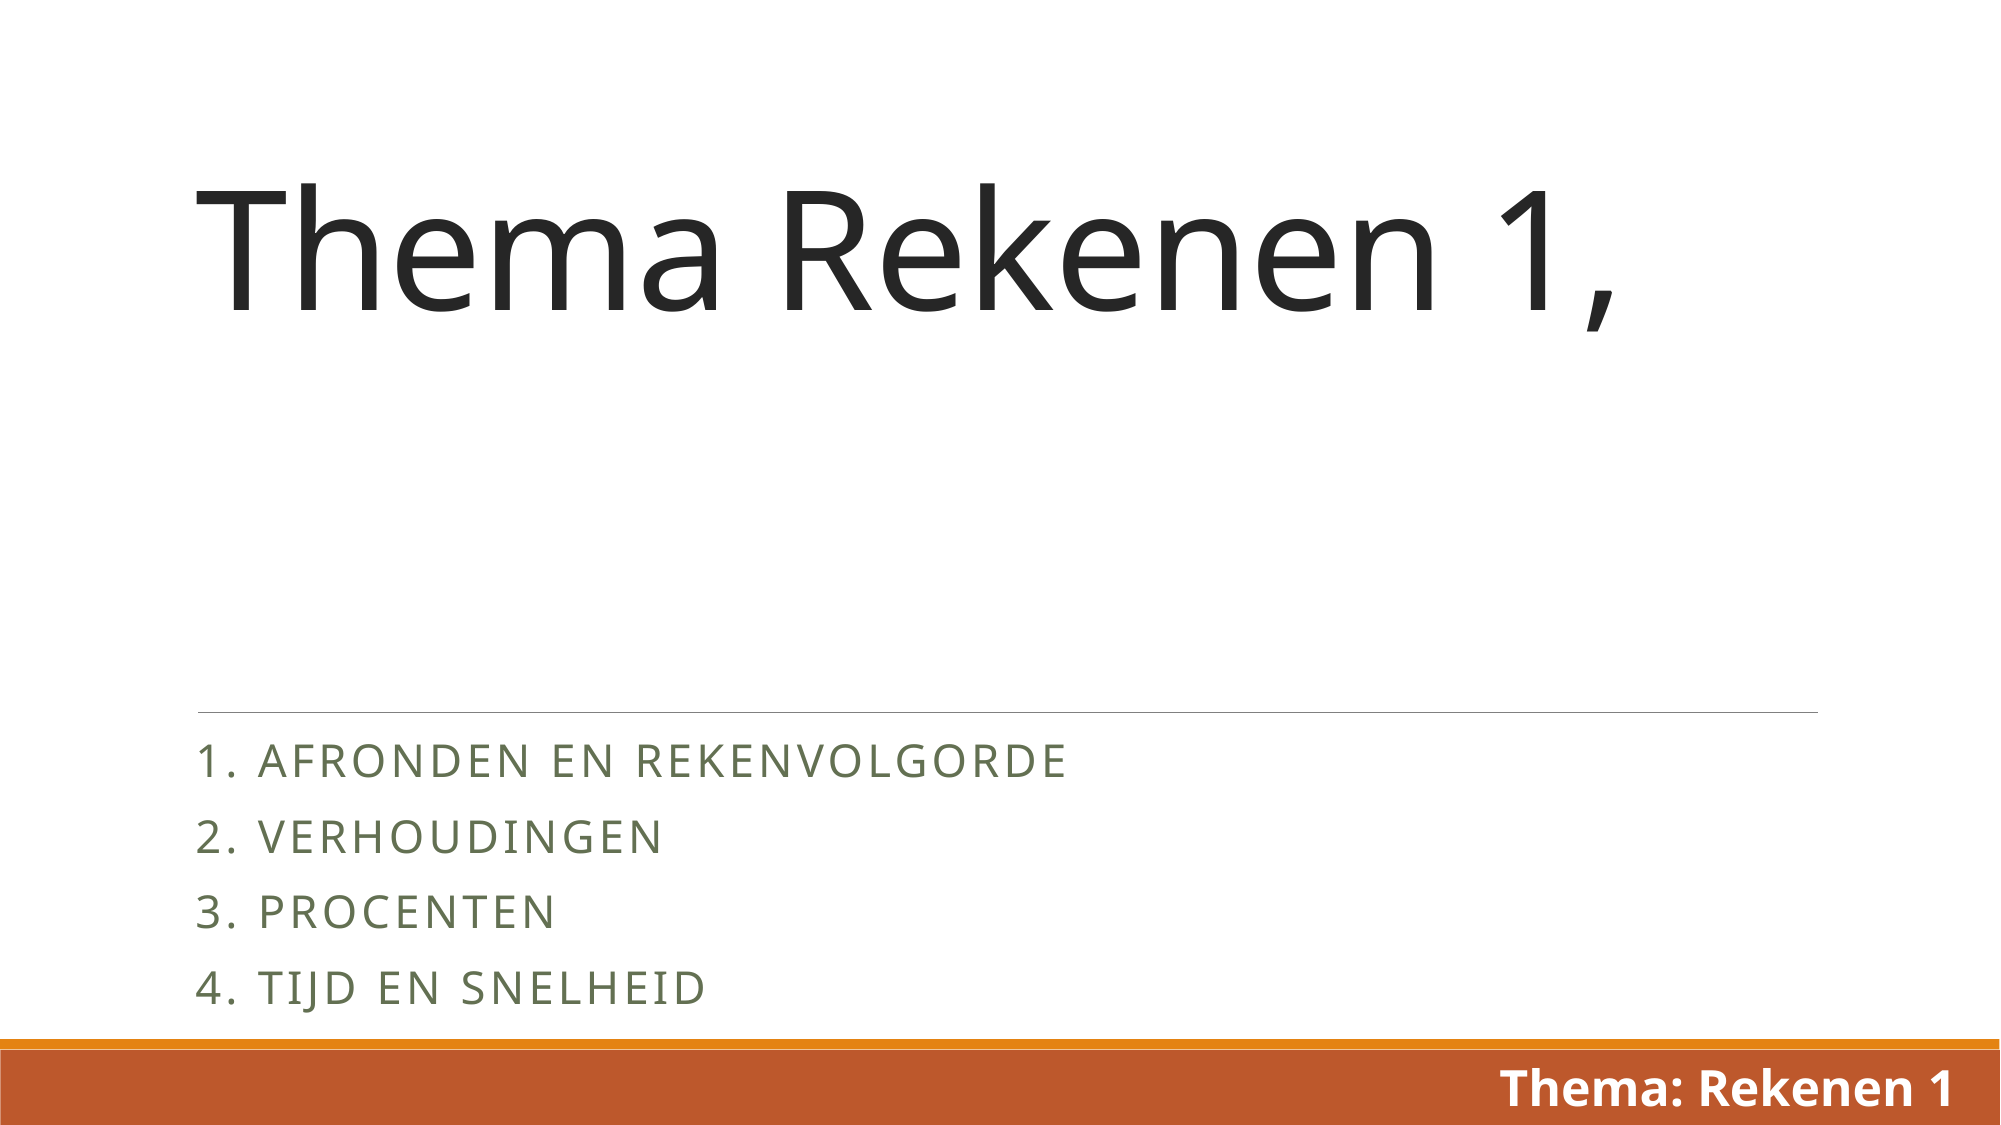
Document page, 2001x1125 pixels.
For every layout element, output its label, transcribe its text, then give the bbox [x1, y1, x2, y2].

text_box Thema: Rekenen 1 [1470, 1049, 1985, 1124]
title Thema Rekenen 1, [180, 136, 1831, 722]
subtitle 1. Afronden en rekenvolgorde 2. Verhoudingen 3. Procenten 4. Tijd en snelheid [180, 730, 1831, 1024]
